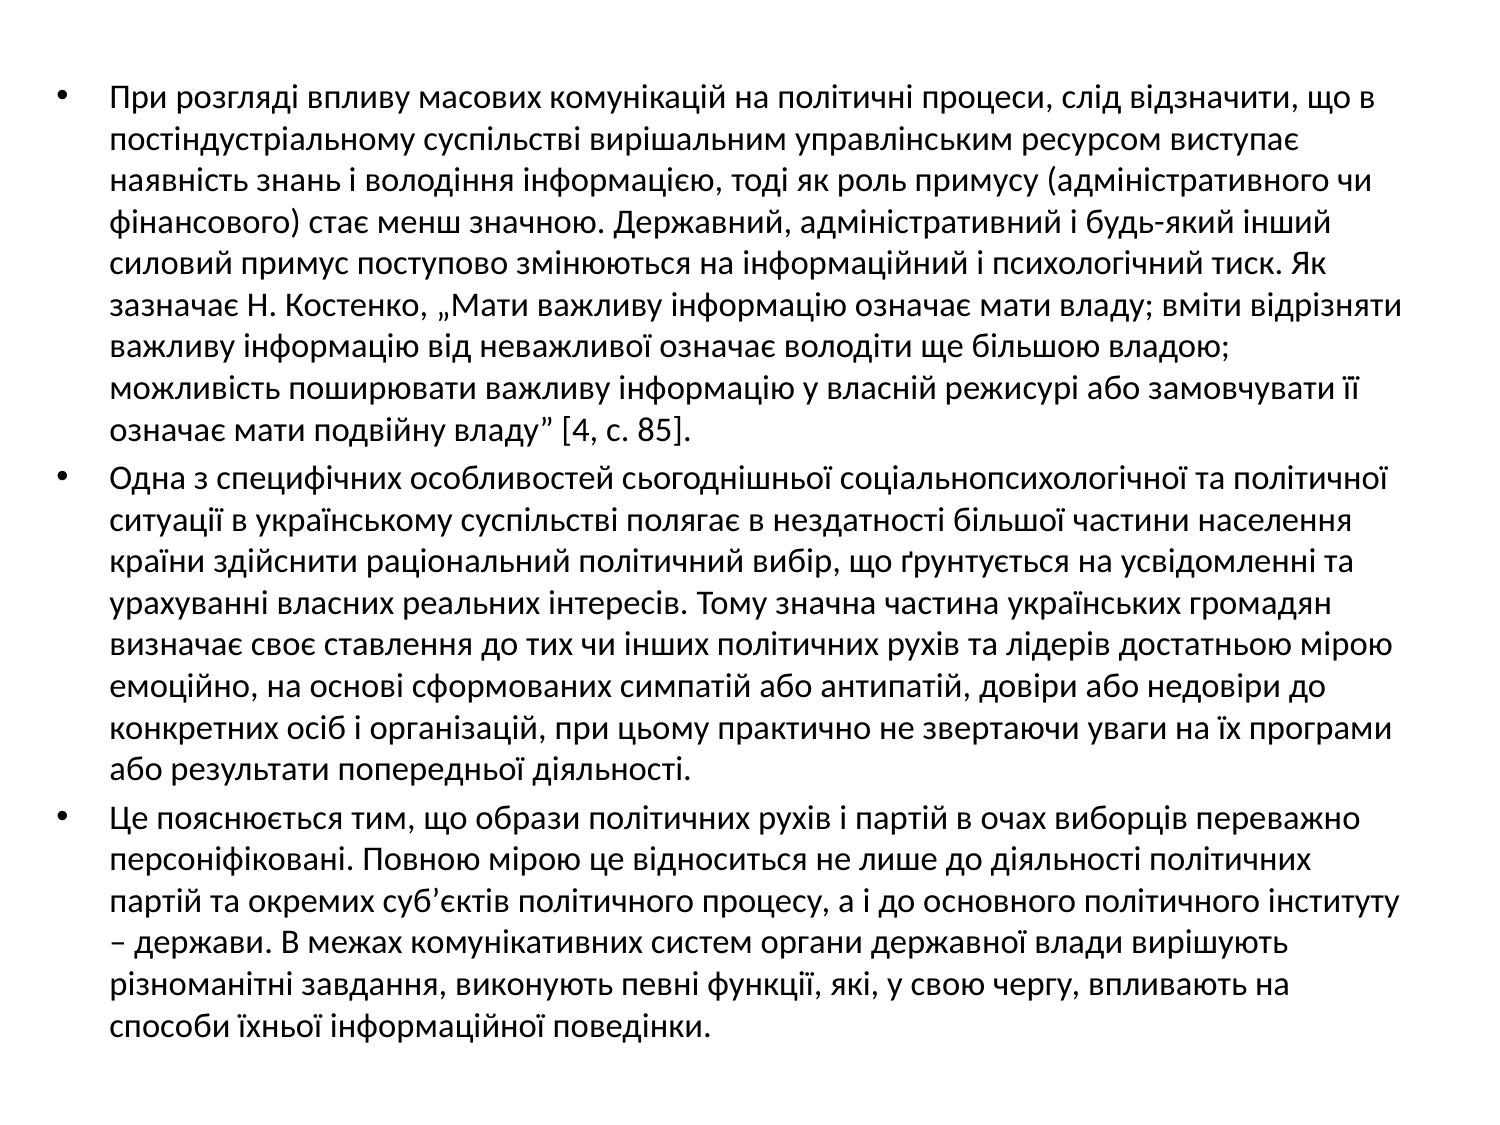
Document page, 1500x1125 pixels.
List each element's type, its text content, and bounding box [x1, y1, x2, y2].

list При розгляді впливу масових комунікацій на політичні процеси, слід відзначити, що в постіндустріальному суспільстві вирішальним управлінським ресурсом виступає наявність знань і володіння інформацією, тоді як роль примусу (адміністративного чи фінансового) стає менш значною. Державний, адміністративний і будь-який інший силовий примус поступово змінюються на інформаційний і психологічний тиск. Як зазначає Н. Костенко, „Мати важливу інформацію означає мати владу; вміти відрізняти важливу інформацію від неважливої означає володіти ще більшою владою; можливість поширювати важливу інформацію у власній режисурі або замовчувати її означає мати подвійну владу” [4, с. 85]. Одна з специфічних особливостей сьогоднішньої соціальнопсихологічної та політичної ситуації в українському суспільстві полягає в нездатності більшої частини населення країни здійснити раціональний політичний вибір, що ґрунтується на усвідомленні та урахуванні власних реальних інтересів. Тому значна частина українських громадян визначає своє ставлення до тих чи інших політичних рухів та лідерів достатньою мірою емоційно, на основі сформованих симпатій або антипатій, довіри або недовіри до конкретних осіб і організацій, при цьому практично не звертаючи уваги на їх програми або результати попередньої діяльності. Це пояснюється тим, що образи політичних рухів і партій в очах виборців переважно персоніфіковані. Повною мірою це відноситься не лише до діяльності політичних партій та окремих суб’єктів політичного процесу, а і до основного політичного інституту – держави. В межах комунікативних систем органи державної влади вирішують різноманітні завдання, виконують певні функції, які, у свою чергу, впливають на способи їхньої інформаційної поведінки. [41, 66, 1425, 1071]
